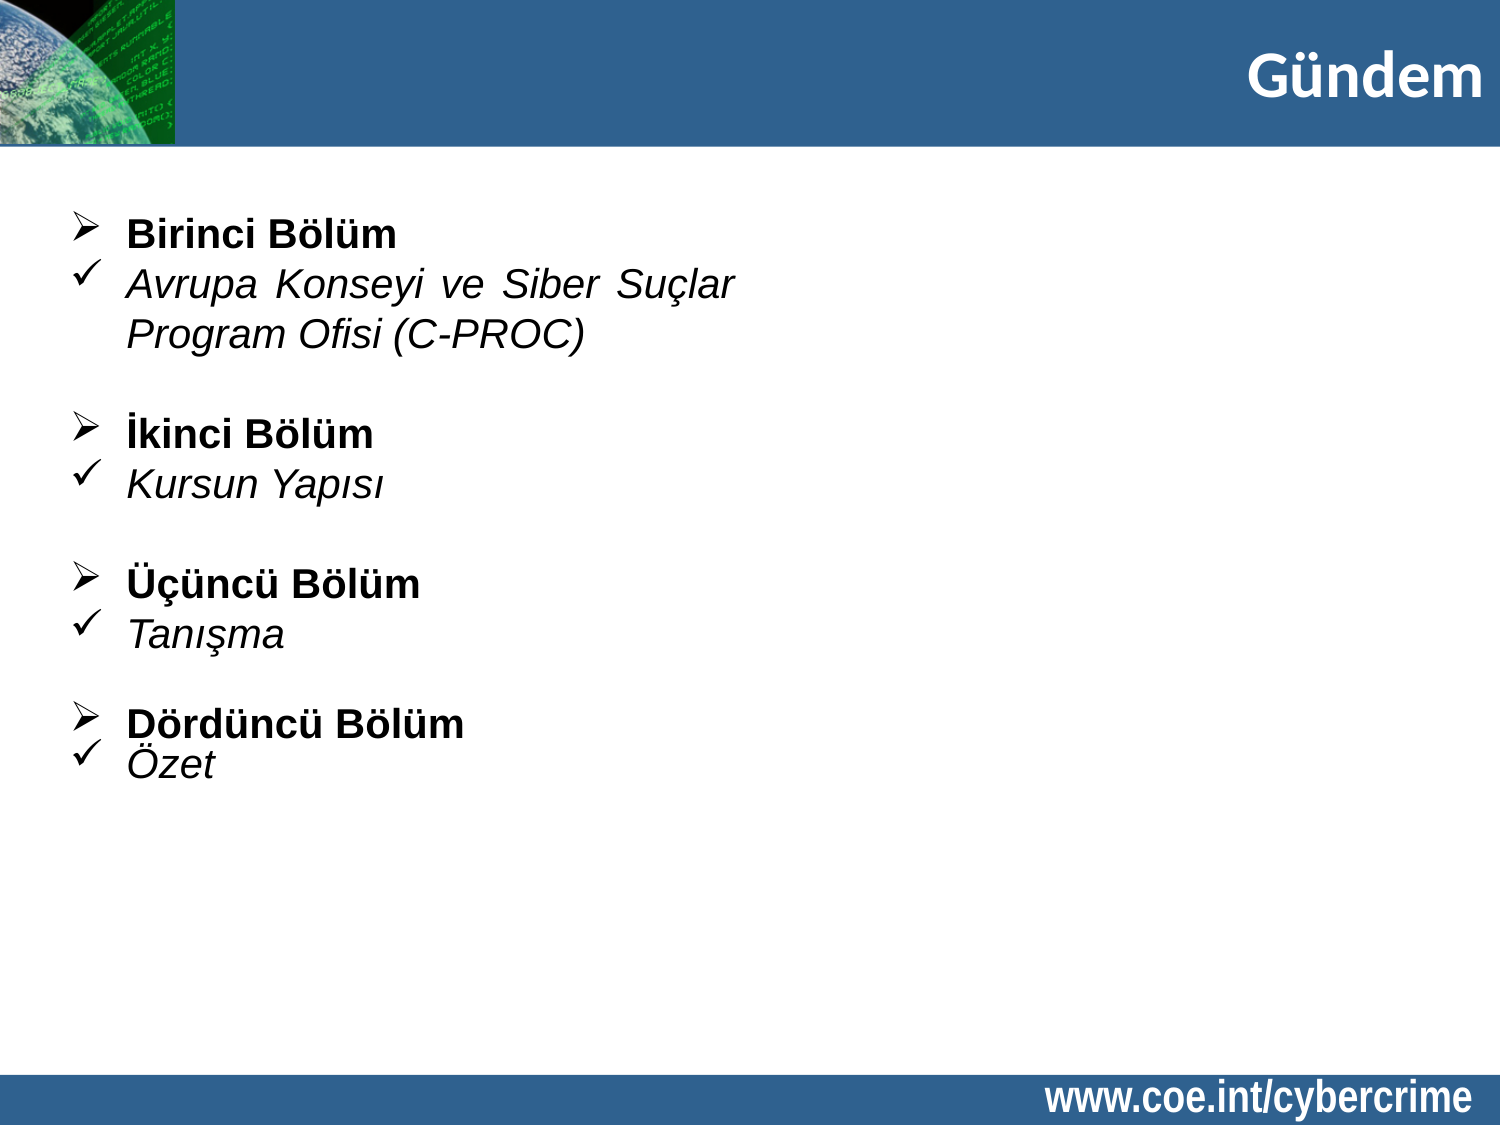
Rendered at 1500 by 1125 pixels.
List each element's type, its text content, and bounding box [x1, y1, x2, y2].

text_box [0, 1073, 1030, 1125]
text_box Birinci Bölüm Avrupa Konseyi ve Siber Suçlar Program Ofisi (C-PROC) İkinci Bölüm Kursun Yapısı Üçüncü Bölüm Tanışma Dördüncü Bölüm Özet [55, 199, 750, 845]
text_box www.coe.int/cybercrime [1030, 1059, 1500, 1125]
picture [0, 0, 175, 144]
text_box Gündem [177, 0, 1500, 149]
